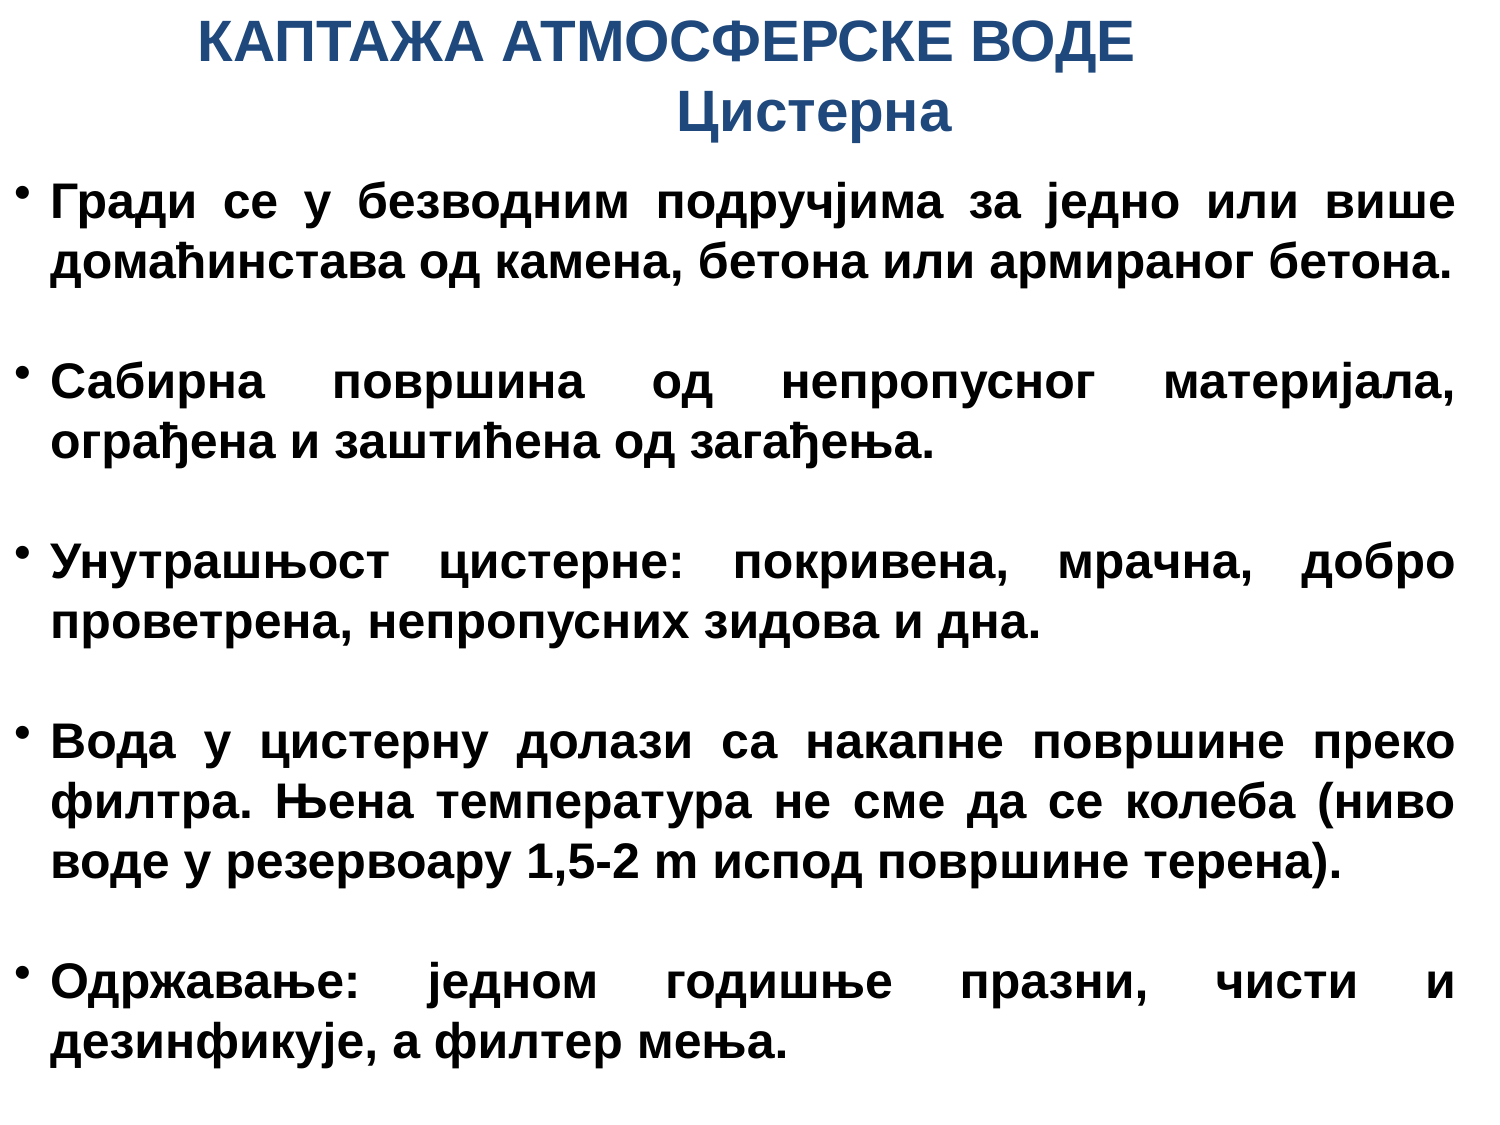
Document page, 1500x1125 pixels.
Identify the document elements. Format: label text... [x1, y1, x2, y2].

text_box КАПТАЖА АТМОСФЕРСКЕ ВОДЕ Цистерна [183, 0, 1446, 151]
text_box Гради се у безводним подручјима за једно или више домаћинстава од камена, бетона или армираног бетона. Сабирна површина од непропусног материјала, ограђена и заштићена од загађења. Унутрашњост цистерне: покривена, мрачна, добро проветрена, непропусних зидова и дна. Вода у цистерну долази са накапне површине преко филтра. Њена температура не сме да се колеба (ниво воде у резервоару 1,5-2 m испод површине терена). Одржавање: једном годишње празни, чисти и дезинфикује, а филтер мења. [0, 160, 1471, 1076]
